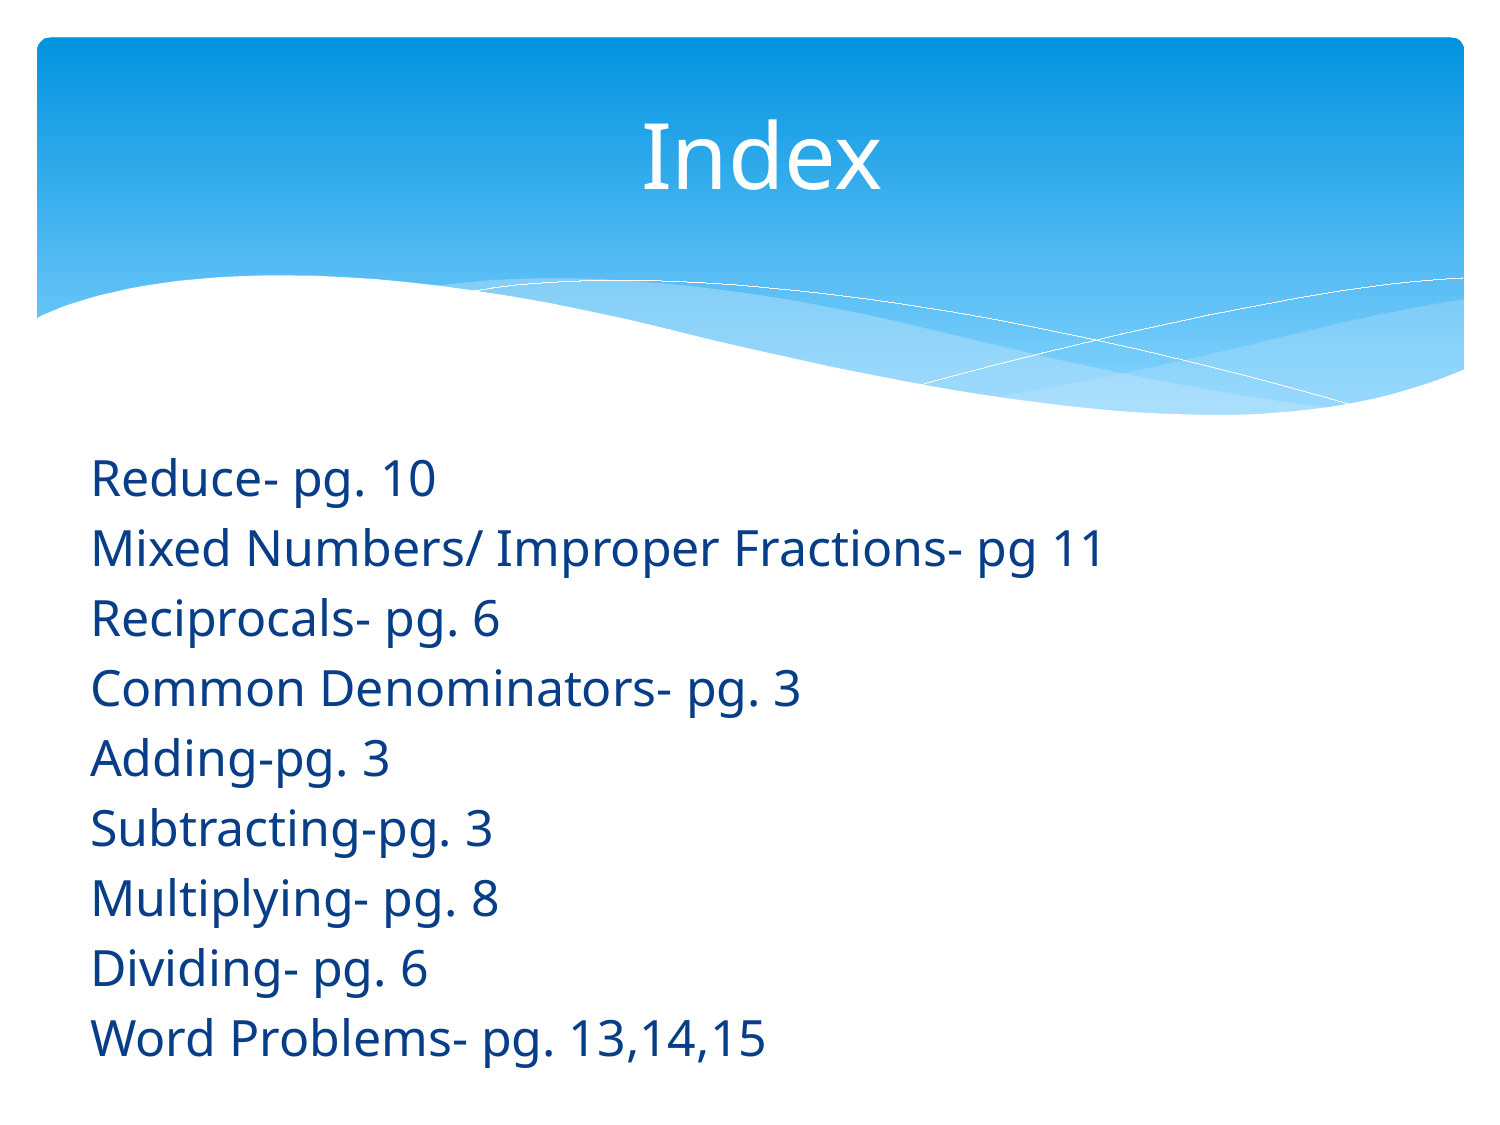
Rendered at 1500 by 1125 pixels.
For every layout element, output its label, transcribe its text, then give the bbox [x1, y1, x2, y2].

list Reduce- pg. 10 Mixed Numbers/ Improper Fractions- pg 11 Reciprocals- pg. 6 Common Denominators- pg. 3 Adding-pg. 3 Subtracting-pg. 3 Multiplying- pg. 8 Dividing- pg. 6 Word Problems- pg. 13,14,15 [75, 438, 1359, 1113]
title Index [87, 50, 1438, 256]
